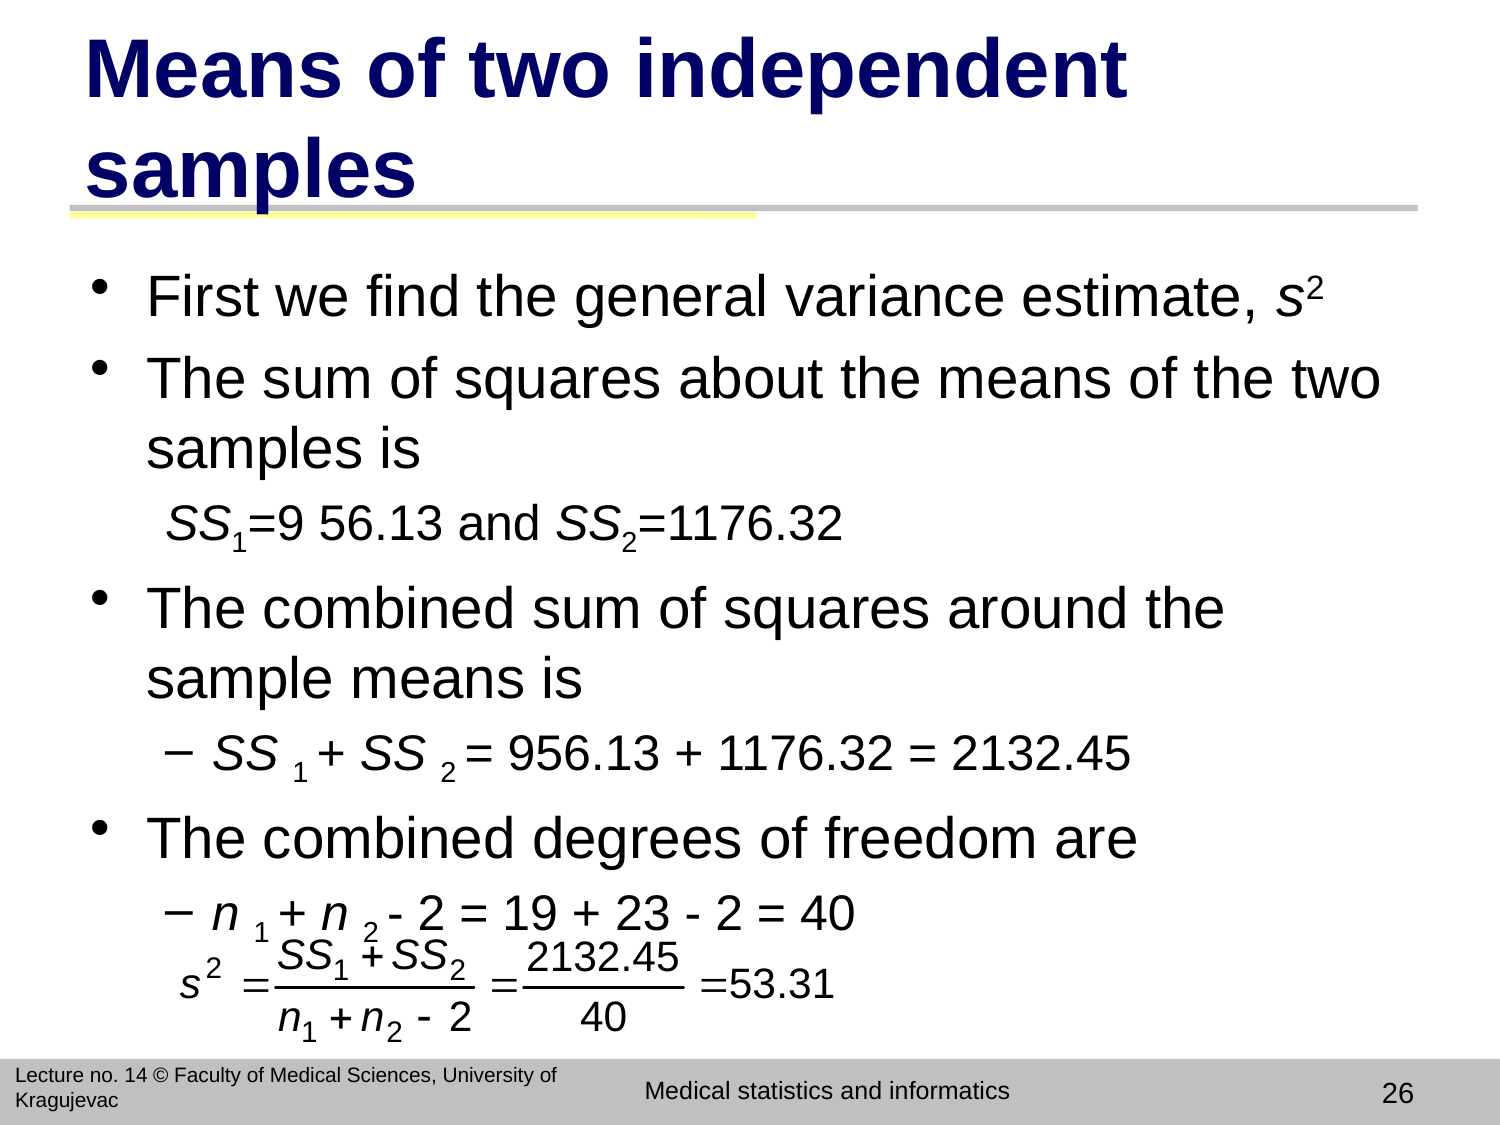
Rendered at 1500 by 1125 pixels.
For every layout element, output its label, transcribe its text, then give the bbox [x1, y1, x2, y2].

footer Medical statistics and informatics [512, 1066, 1144, 1125]
list First we find the general variance estimate, s2 The sum of squares about the means of the two samples is SS1=9 56.13 and SS2=1176.32 The combined sum of squares around the sample means is SS 1 + SS 2 = 956.13 + 1176.32 = 2132.45 The combined degrees of freedom are n 1 + n 2 - 2 = 19 + 23 - 2 = 40 [74, 532, 1426, 1027]
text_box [173, 925, 841, 1054]
title Means of two independent samples [69, 19, 1426, 208]
slide_number Lecture no. 14 © Faculty of Medical Sciences, University of Kragujevac [0, 1053, 625, 1108]
list First we find the general variance estimate, s2 The sum of squares about the means of the two samples is SS1=9 56.13 and SS2=1176.32 The combined sum of squares around the sample means is SS 1 + SS 2 = 956.13 + 1176.32 = 2132.45 The combined degrees of freedom are n 1 + n 2 - 2 = 19 + 23 - 2 = 40 [74, 250, 1426, 531]
slide_number 26 [1164, 1066, 1430, 1125]
